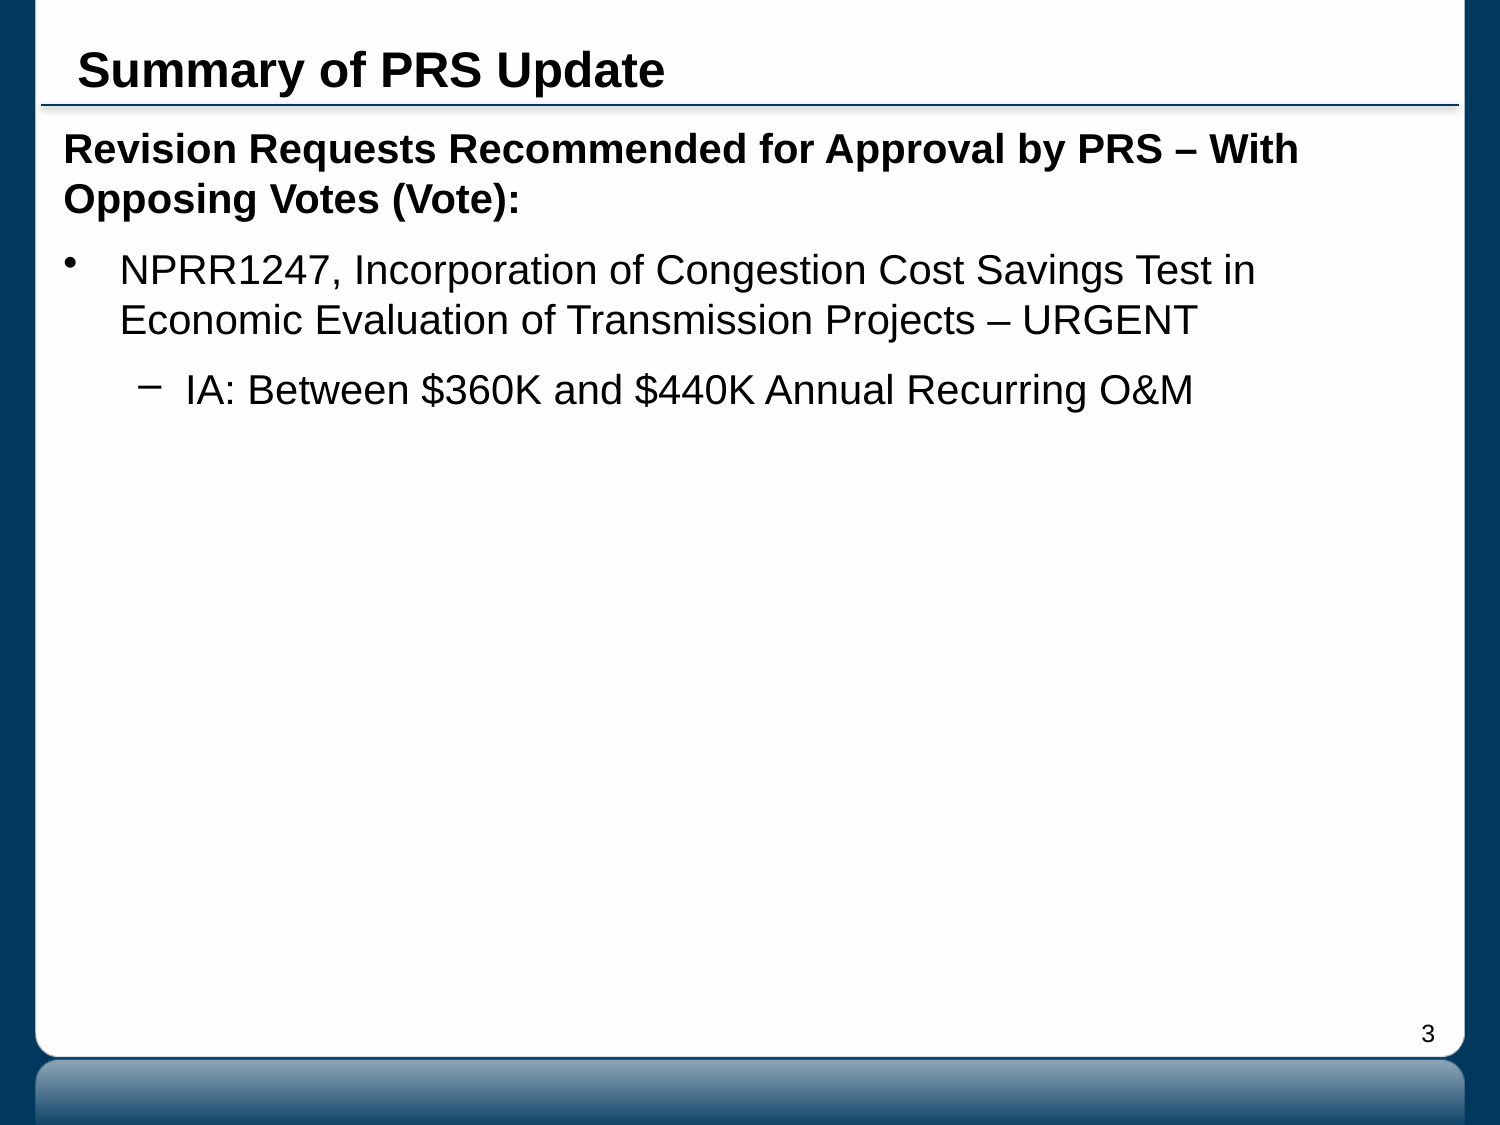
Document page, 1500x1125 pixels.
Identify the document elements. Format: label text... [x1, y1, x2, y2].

picture [35, 0, 1465, 1125]
text_box Revision Requests Recommended for Approval by PRS – With Opposing Votes (Vote): NPRR1247, Incorporation of Congestion Cost Savings Test in Economic Evaluation of Transmission Projects – URGENT IA: Between $360K and $440K Annual Recurring O&M [48, 114, 1449, 1032]
title Summary of PRS Update [62, 29, 1450, 106]
